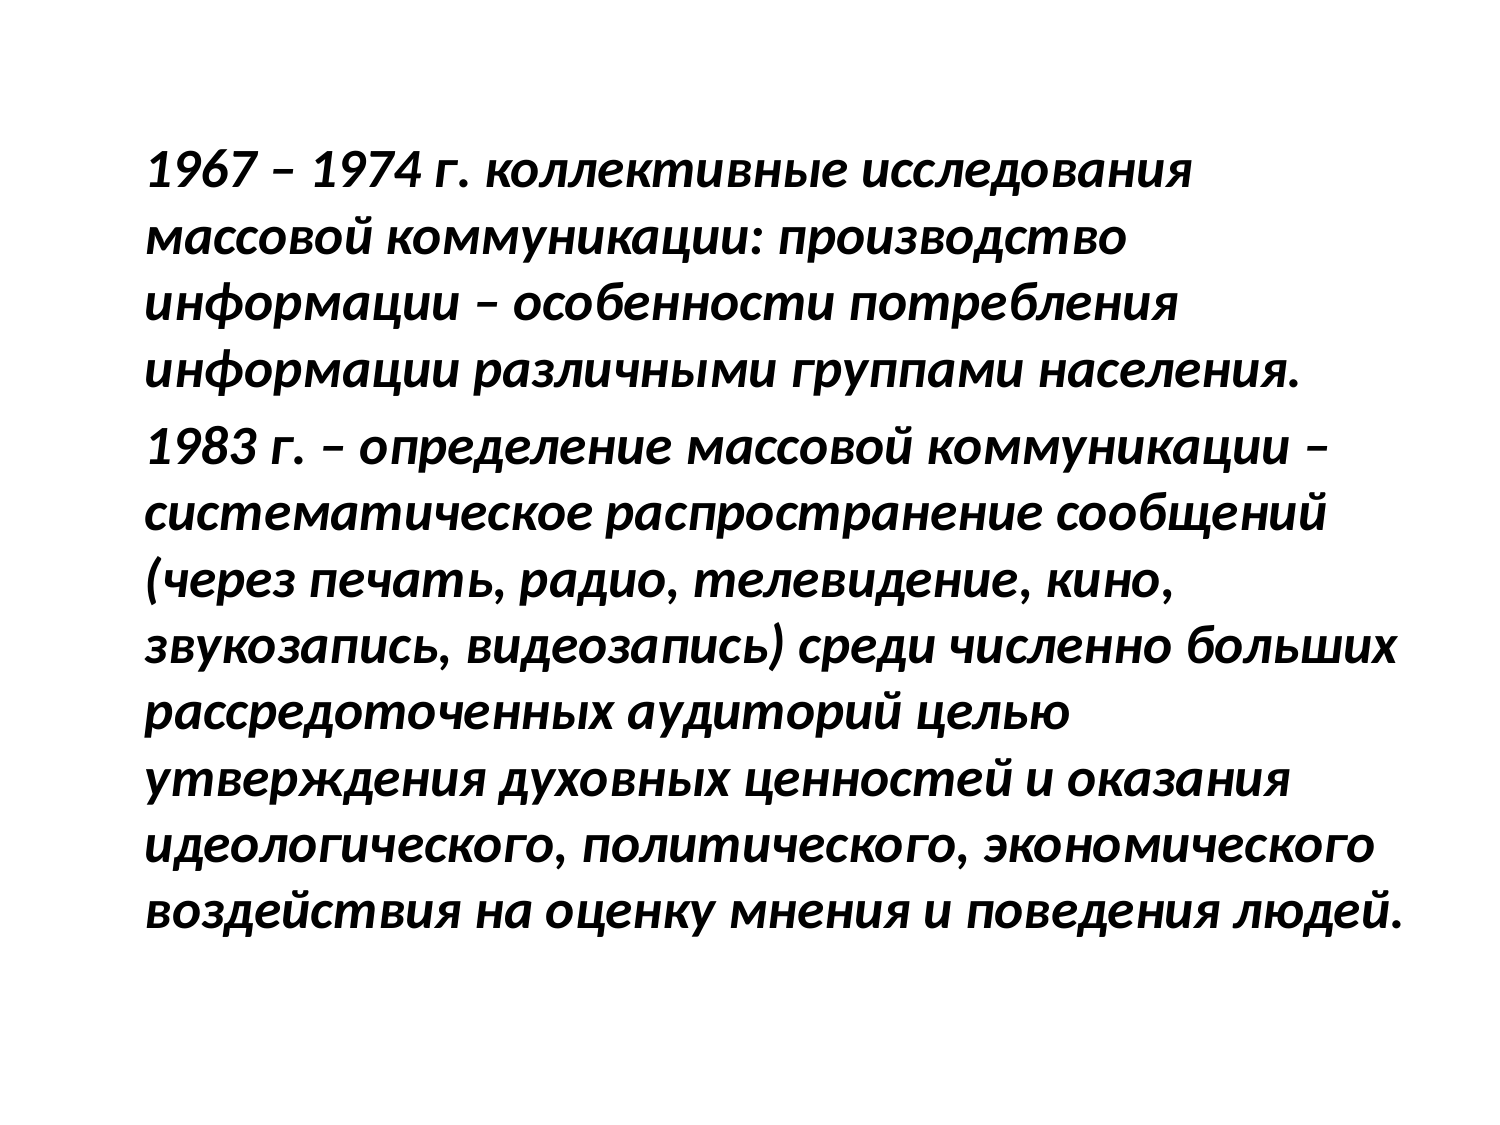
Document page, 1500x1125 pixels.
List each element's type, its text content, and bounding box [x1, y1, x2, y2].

list 1967 – 1974 г. коллективные исследования массовой коммуникации: производство информации – особенности потребления информации различными группами населения. 1983 г. – определение массовой коммуникации – систематическое распространение сообщений (через печать, радио, телевидение, кино, звукозапись, видеозапись) среди численно больших рассредоточенных аудиторий целью утверждения духовных ценностей и оказания идеологического, политического, экономического воздействия на оценку мнения и поведения людей. [75, 125, 1425, 1005]
